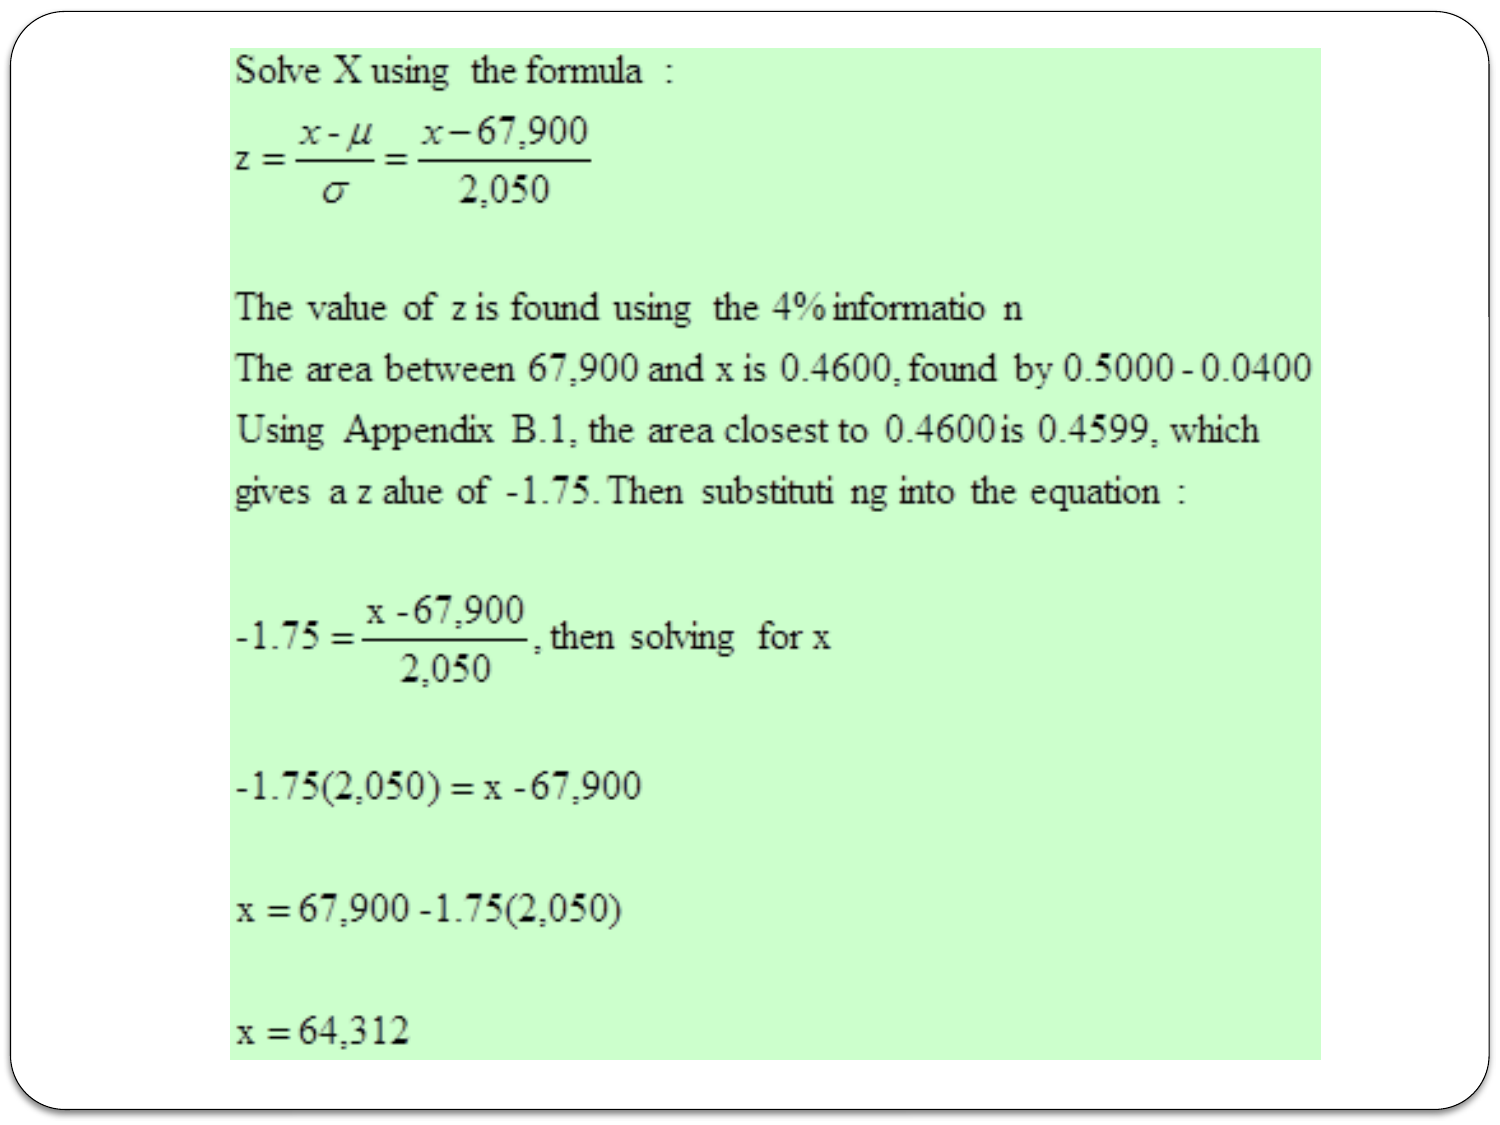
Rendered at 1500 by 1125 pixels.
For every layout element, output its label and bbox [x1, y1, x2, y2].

list [229, 48, 1321, 1061]
